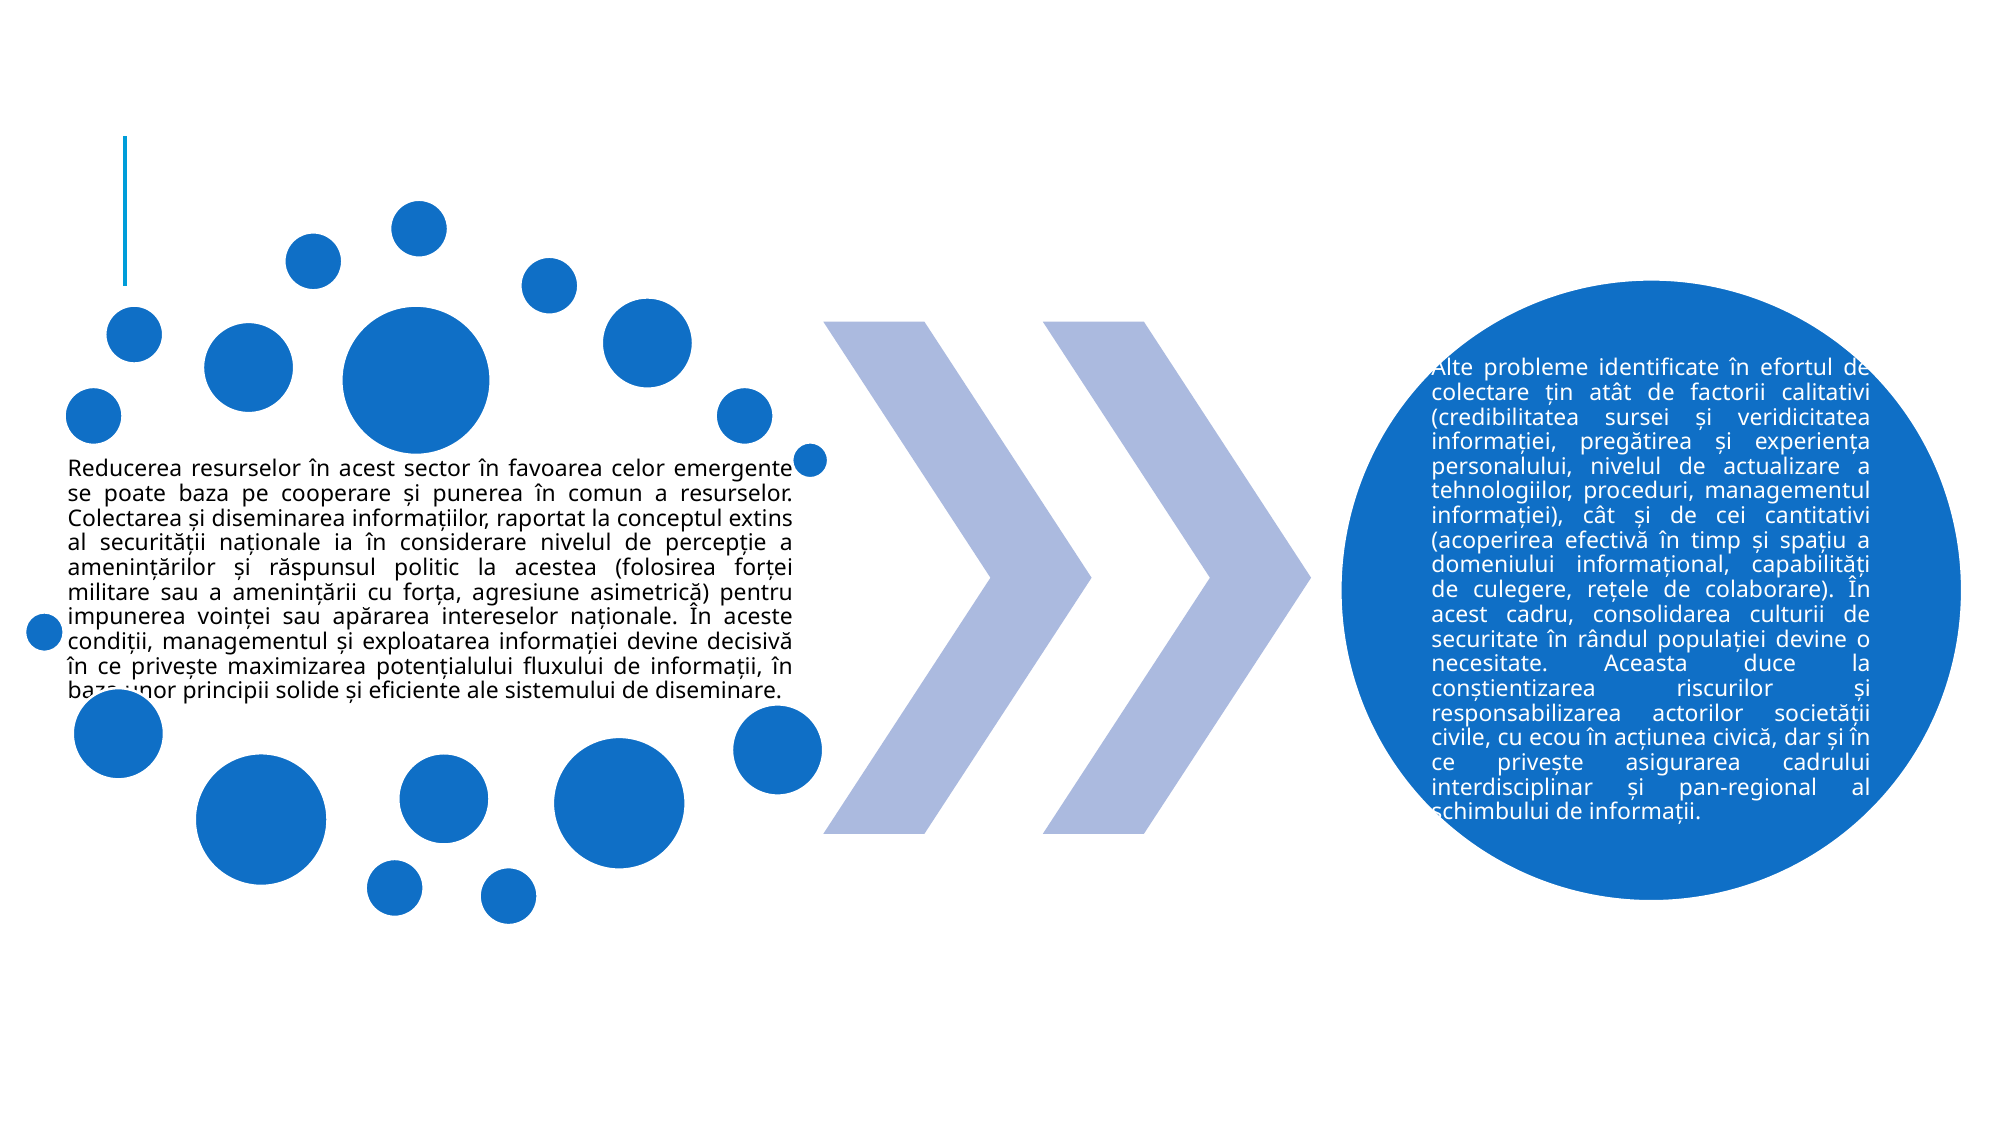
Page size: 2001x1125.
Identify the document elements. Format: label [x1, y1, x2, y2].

text_box [24, 0, 2000, 1125]
